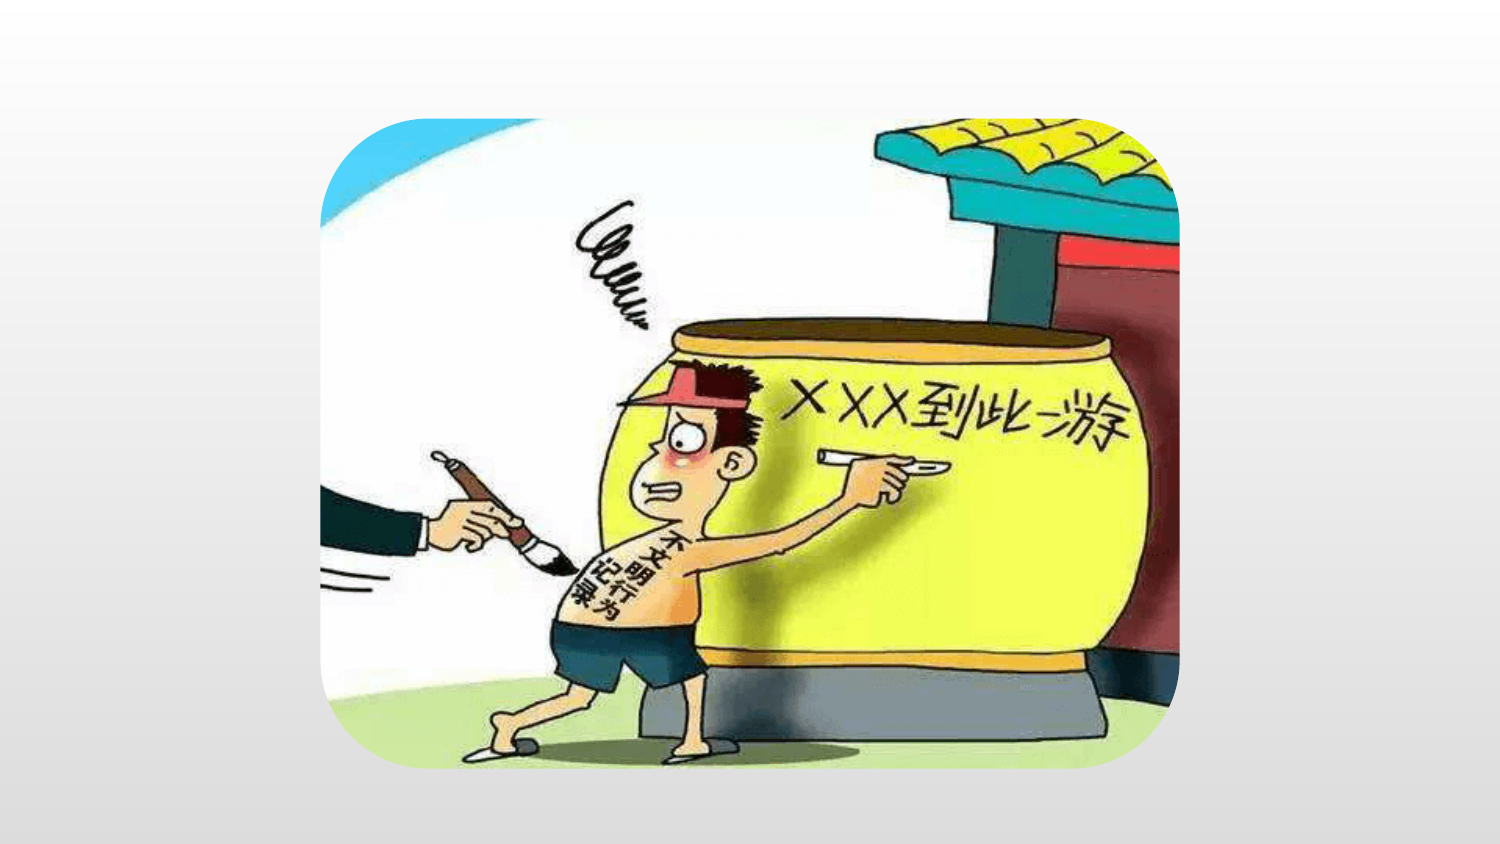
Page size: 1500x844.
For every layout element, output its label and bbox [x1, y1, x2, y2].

picture [320, 118, 1180, 769]
